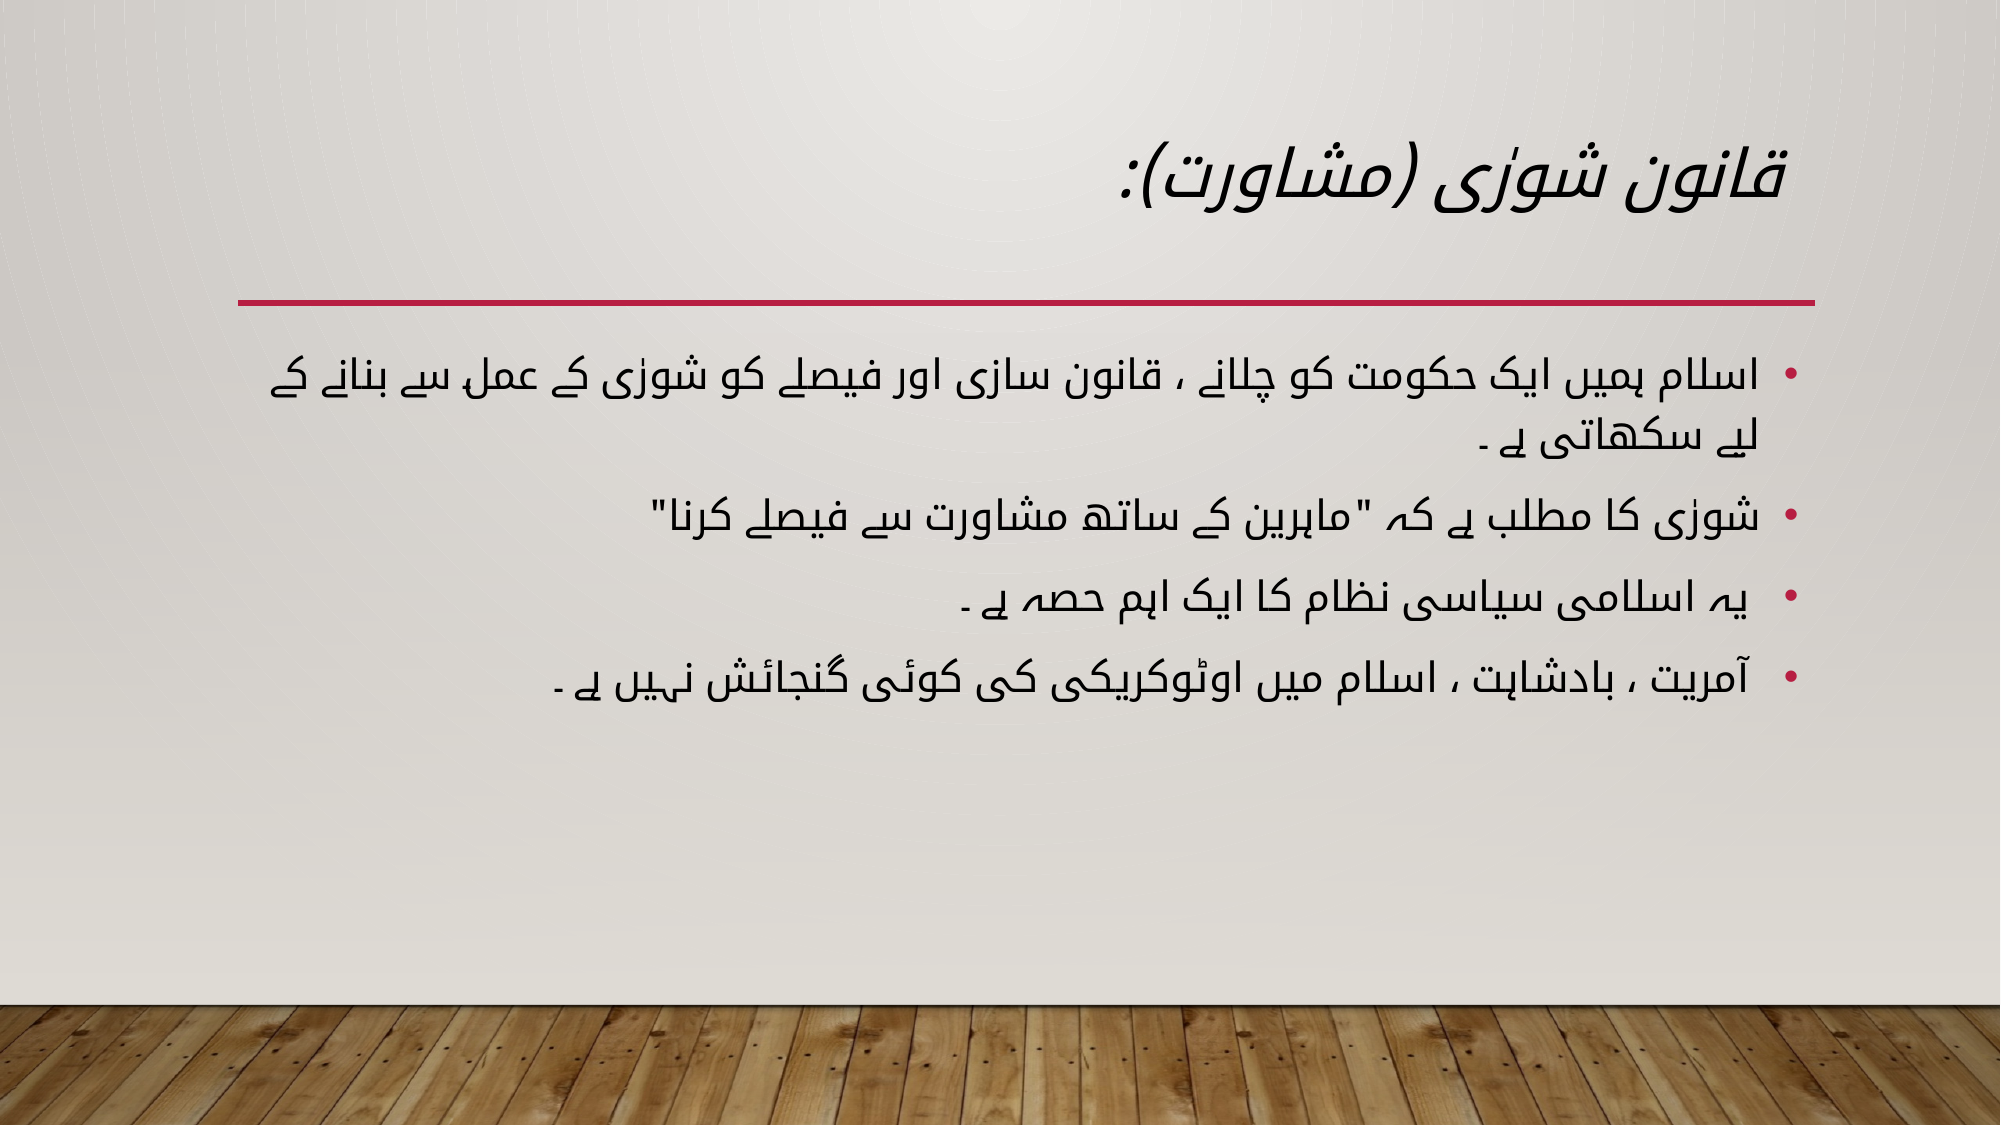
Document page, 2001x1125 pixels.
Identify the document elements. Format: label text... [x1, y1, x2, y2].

list اسلام ہمیں ایک حکومت کو چلانے ، قانون سازی اور فیصلے کو شورٰی کے عمل سے بنانے کے لیے سکھاتی ہے ۔ شورٰی کا مطلب ہے کہ "ماہرین کے ساتھ مشاورت سے فیصلے کرنا" یہ اسلامی سیاسی نظام کا ایک اہم حصہ ہے ۔ آمریت ، بادشاہت ، اسلام میں اوٹوکریکی کی کوئی گنجائش نہیں ہے ۔ [238, 330, 1814, 897]
title قانون شورٰی (مشاورت): [238, 131, 1814, 305]
picture [0, 1005, 2000, 1125]
